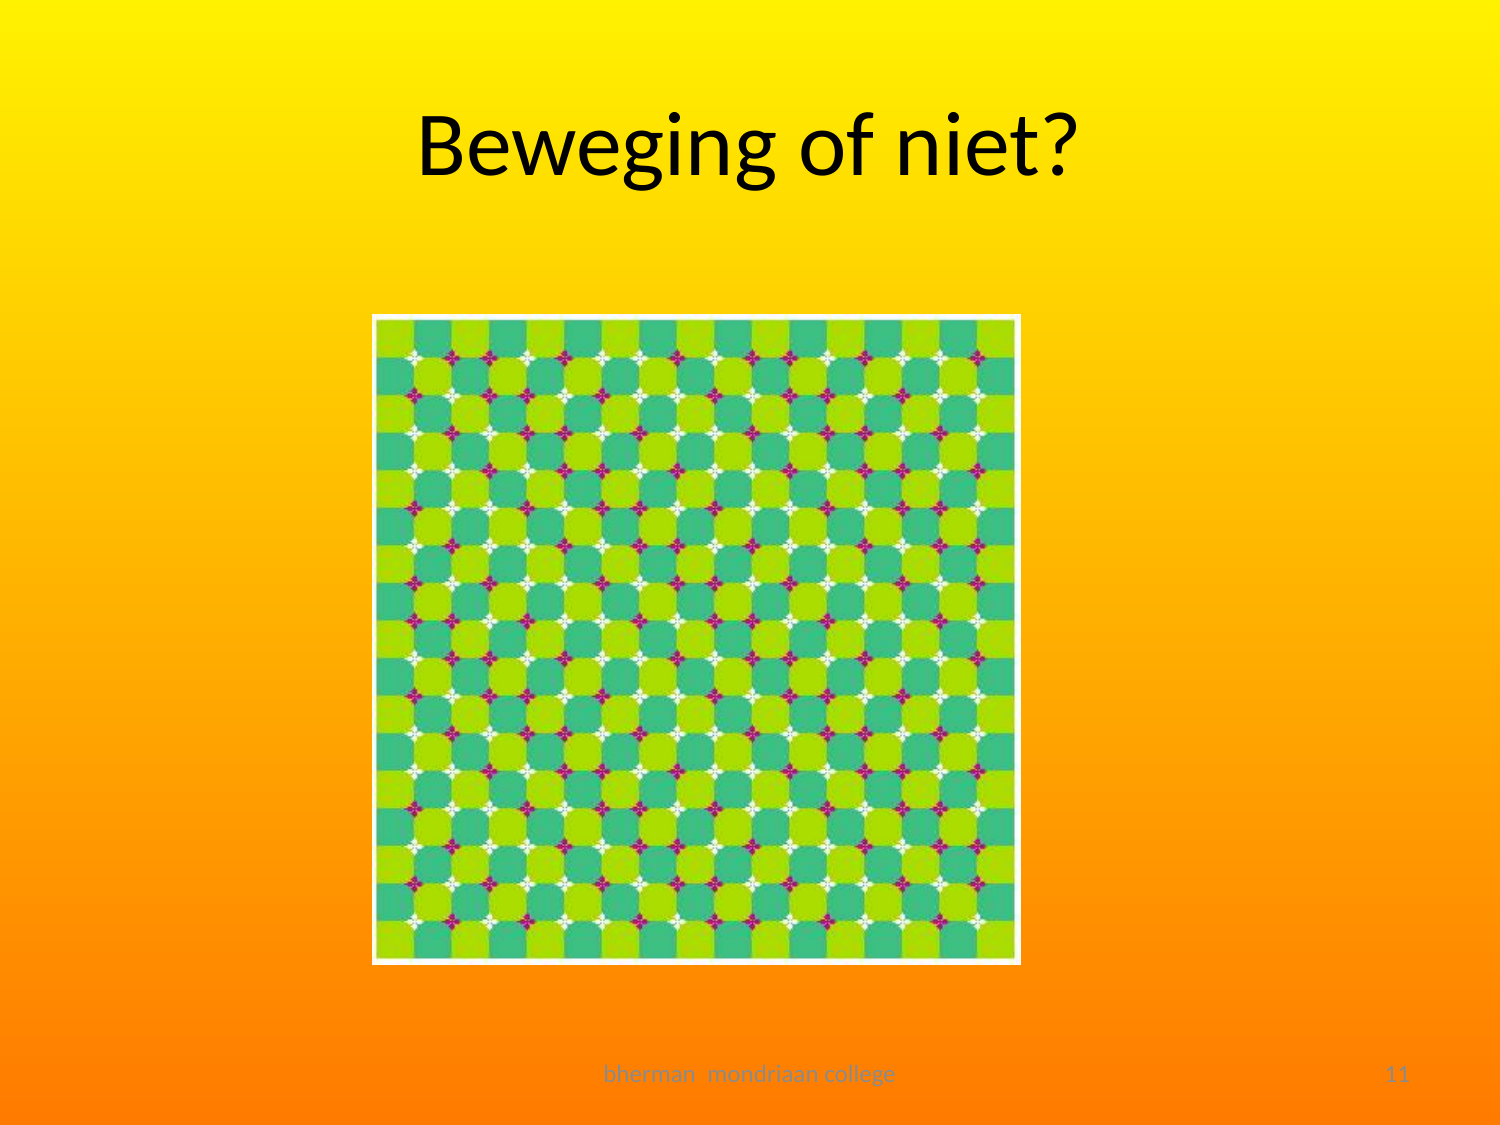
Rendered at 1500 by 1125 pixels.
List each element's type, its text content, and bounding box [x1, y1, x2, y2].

picture [371, 314, 1021, 965]
footer bherman mondriaan college [512, 1042, 988, 1103]
slide_number 11 [1074, 1042, 1425, 1103]
title Beweging of niet? [75, 45, 1425, 233]
